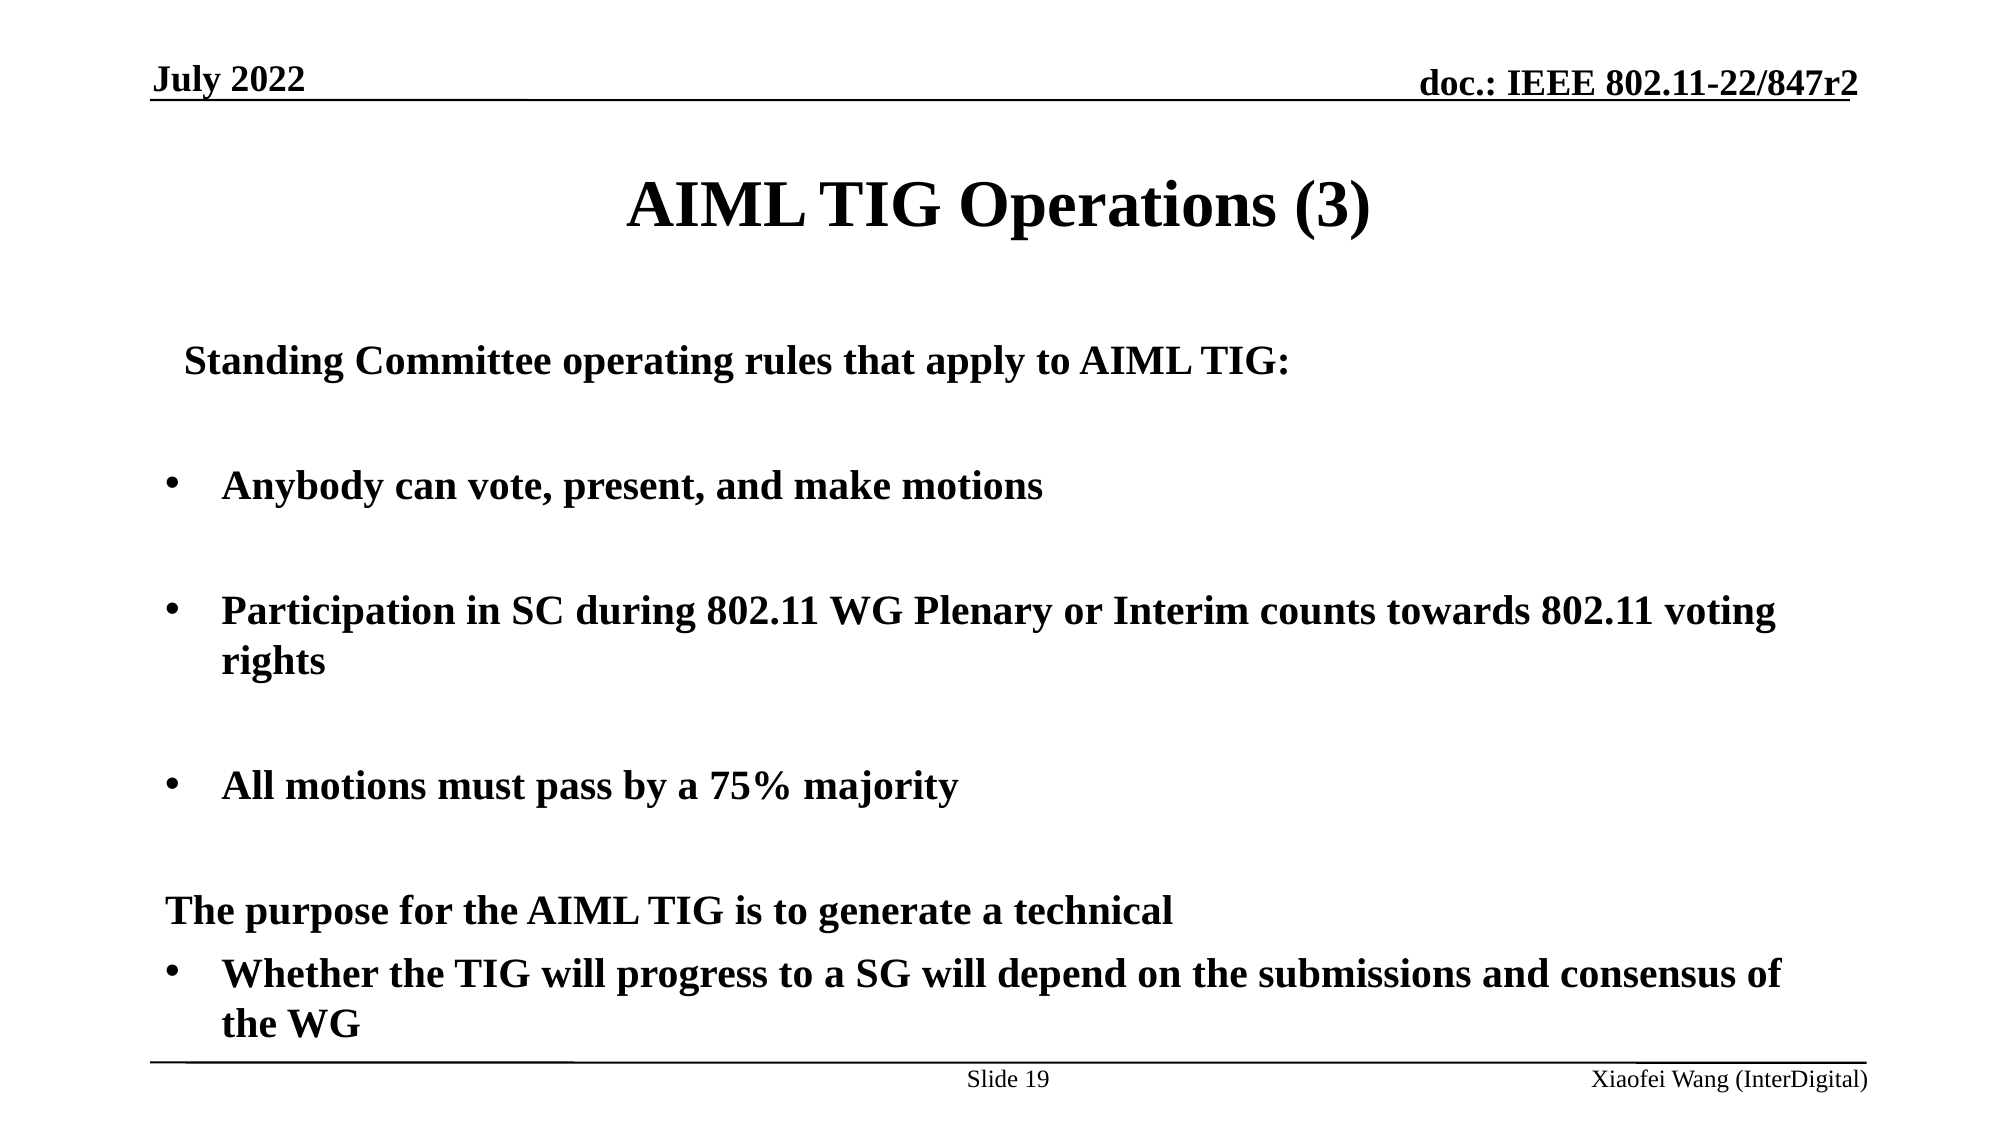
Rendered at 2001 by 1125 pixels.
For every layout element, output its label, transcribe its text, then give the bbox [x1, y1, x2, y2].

title AIML TIG Operations (3) [149, 112, 1850, 288]
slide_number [152, 54, 563, 100]
list Standing Committee operating rules that apply to AIML TIG: Anybody can vote, present, and make motions Participation in SC during 802.11 WG Plenary or Interim counts towards 802.11 voting rights All motions must pass by a 75% majority The purpose for the AIML TIG is to generate a technical Whether the TIG will progress to a SG will depend on the submissions and consensus of the WG [149, 324, 1850, 1000]
footer Xiaofei Wang (InterDigital) [1171, 1061, 1869, 1093]
slide_number Slide 19 [950, 1061, 1067, 1123]
